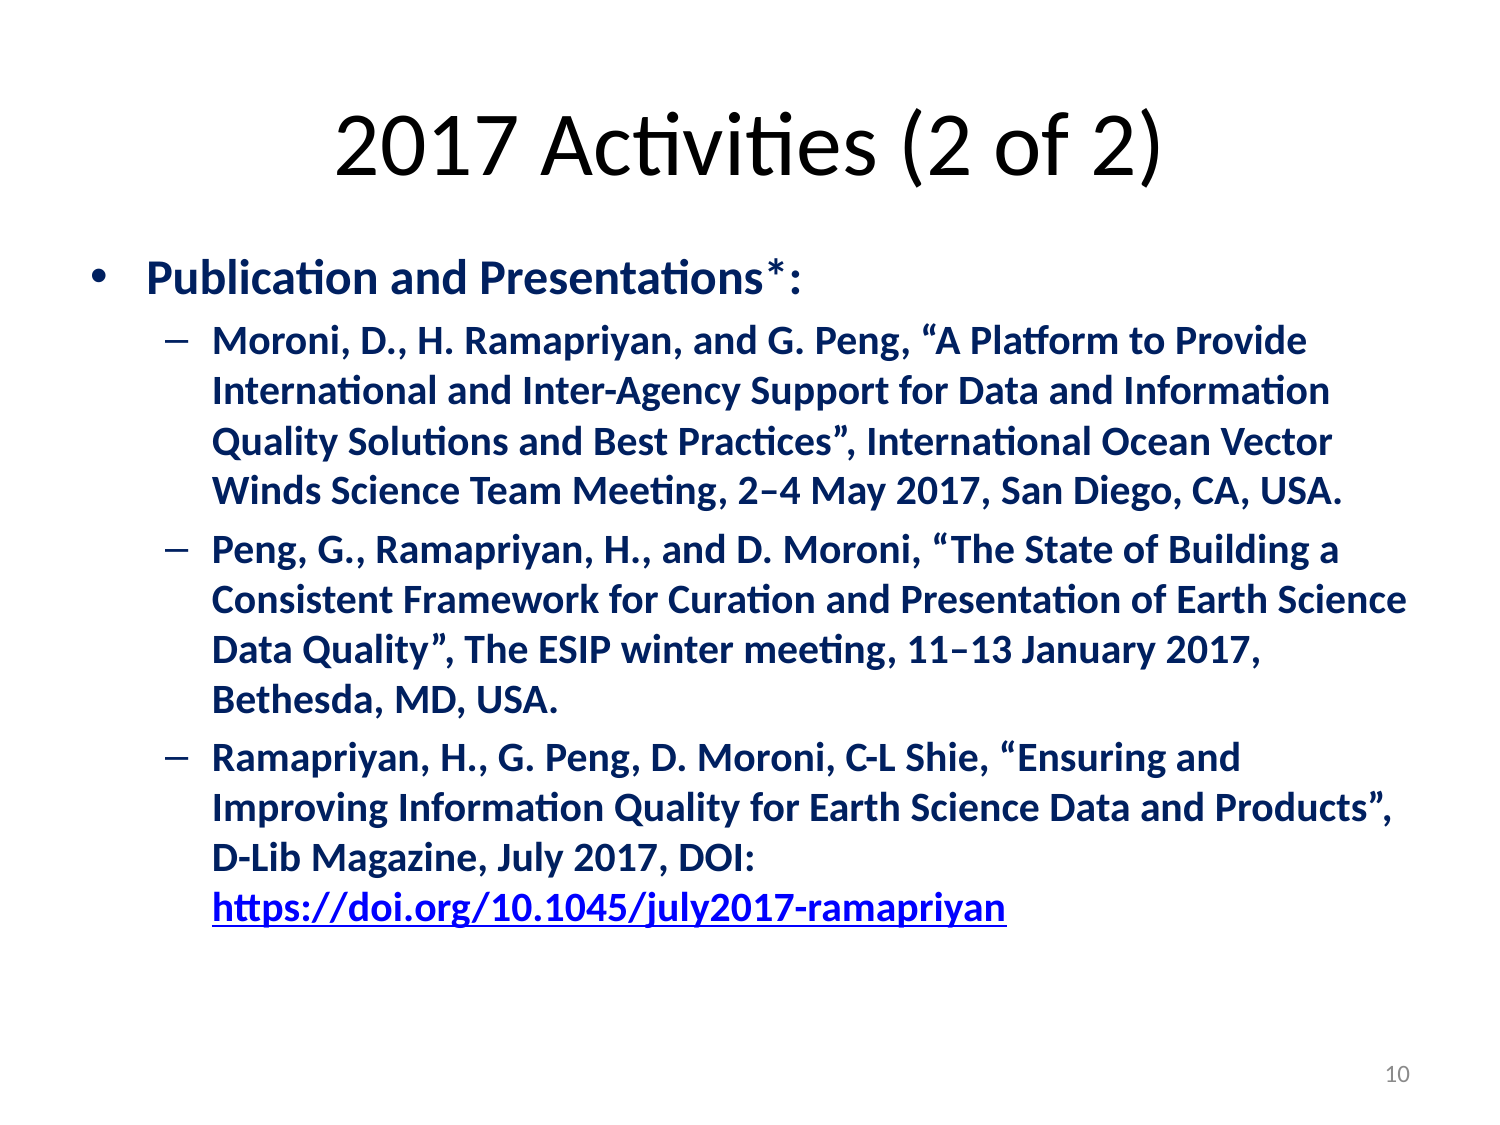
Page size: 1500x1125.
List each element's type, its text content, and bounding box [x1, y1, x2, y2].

list Publication and Presentations*: Moroni, D., H. Ramapriyan, and G. Peng, “A Platform to Provide International and Inter-Agency Support for Data and Information Quality Solutions and Best Practices”, International Ocean Vector Winds Science Team Meeting, 2–4 May 2017, San Diego, CA, USA. Peng, G., Ramapriyan, H., and D. Moroni, “The State of Building a Consistent Framework for Curation and Presentation of Earth Science Data Quality”, The ESIP winter meeting, 11–13 January 2017, Bethesda, MD, USA. Ramapriyan, H., G. Peng, D. Moroni, C-L Shie, “Ensuring and Improving Information Quality for Earth Science Data and Products”, D-Lib Magazine, July 2017, DOI: https://doi.org/10.1045/july2017-ramapriyan [75, 237, 1425, 980]
slide_number 10 [1074, 1042, 1425, 1103]
title 2017 Activities (2 of 2) [75, 45, 1425, 233]
